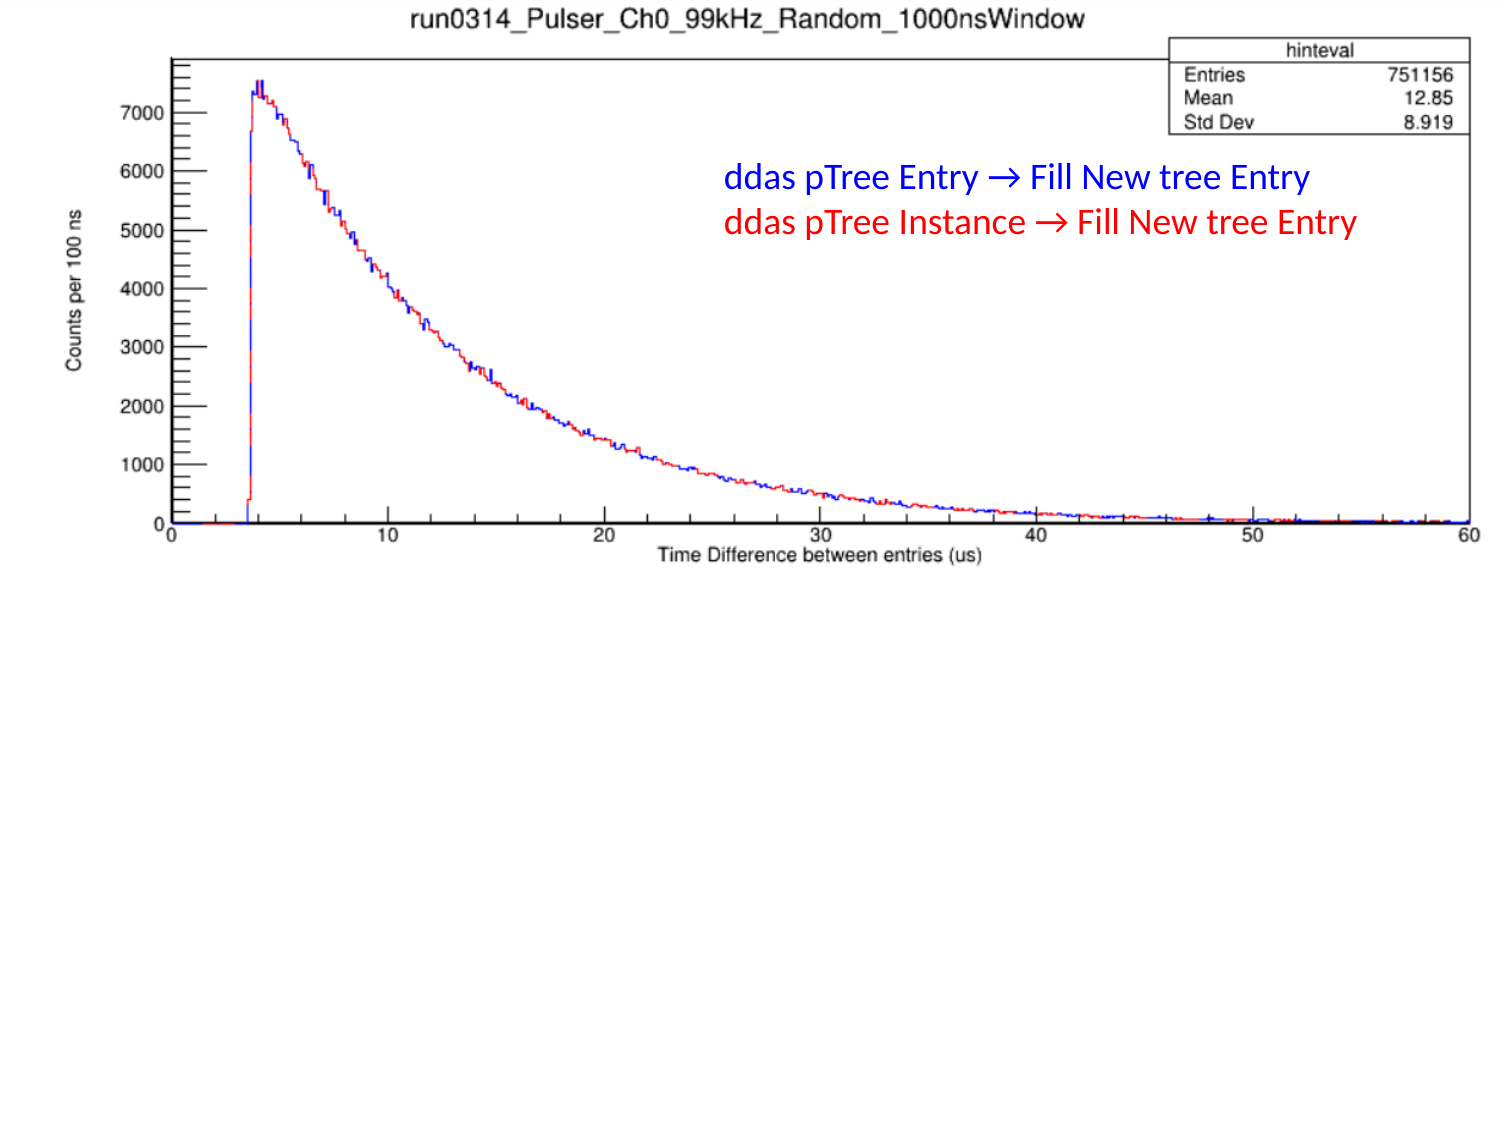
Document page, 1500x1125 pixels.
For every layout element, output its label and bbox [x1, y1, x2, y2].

picture [0, 0, 1500, 599]
